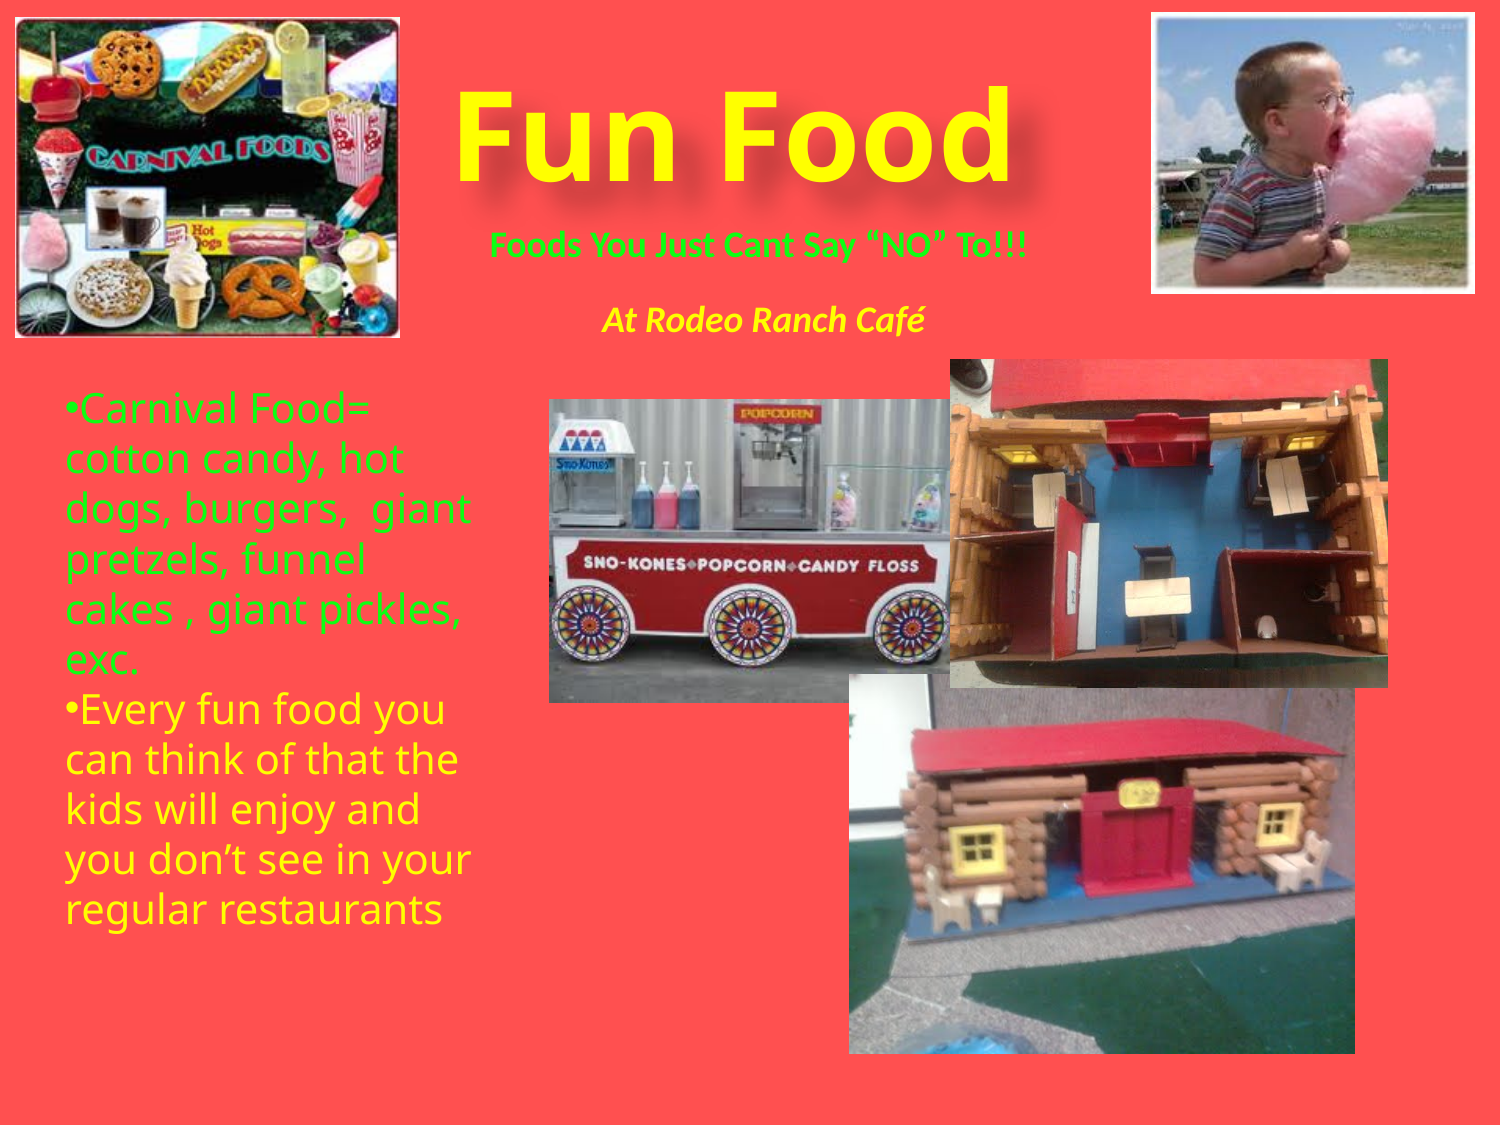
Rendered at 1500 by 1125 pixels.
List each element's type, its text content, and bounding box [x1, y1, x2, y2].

text_box Foods You Just Cant Say “NO” To!!! [474, 212, 1050, 273]
text_box At Rodeo Ranch Café [587, 287, 1013, 348]
title Fun Food [404, 37, 1146, 225]
picture [1151, 12, 1476, 295]
picture [15, 16, 401, 338]
text_box Carnival Food= cotton candy, hot dogs, burgers, giant pretzels, funnel cakes , giant pickles, exc. Every fun food you can think of that the kids will enjoy and you don’t see in your regular restaurants [49, 374, 513, 890]
picture [549, 359, 1388, 1054]
